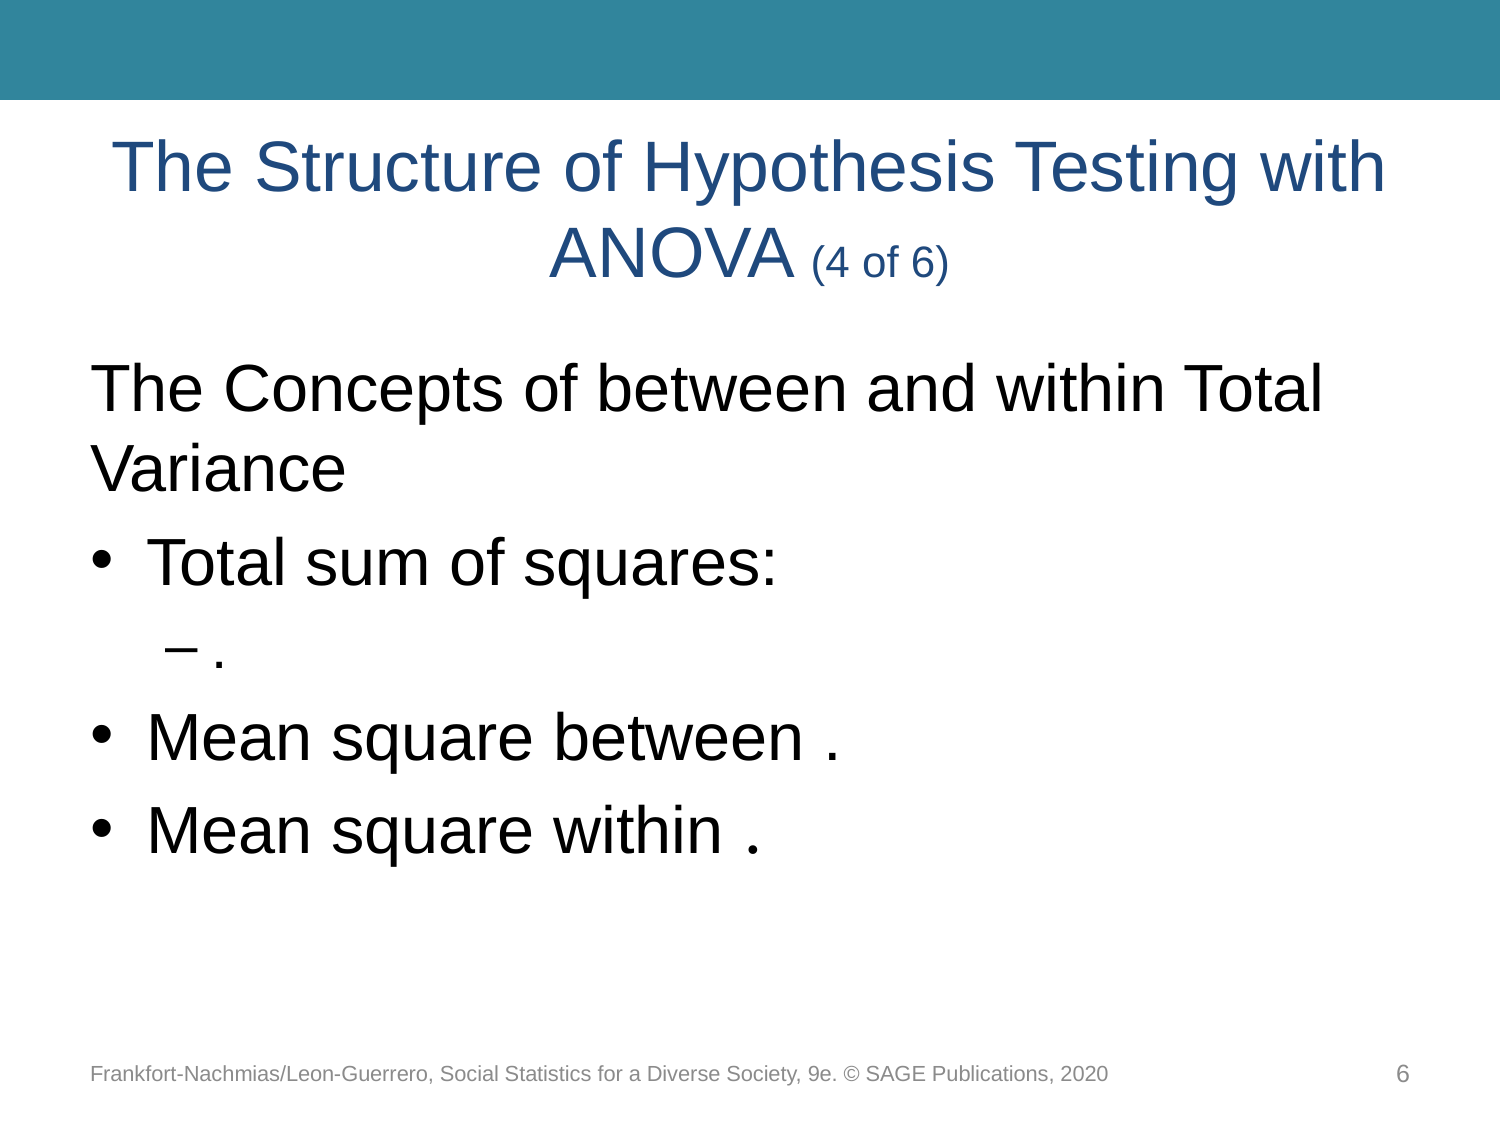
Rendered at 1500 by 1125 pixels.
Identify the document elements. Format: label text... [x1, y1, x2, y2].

slide_number 6 [1350, 1042, 1425, 1103]
footer Frankfort-Nachmias/Leon-Guerrero, Social Statistics for a Diverse Society, 9e. © SAGE Publications, 2020 [75, 1042, 1313, 1103]
title The Structure of Hypothesis Testing with ANOVA (4 of 6) [0, 112, 1500, 300]
